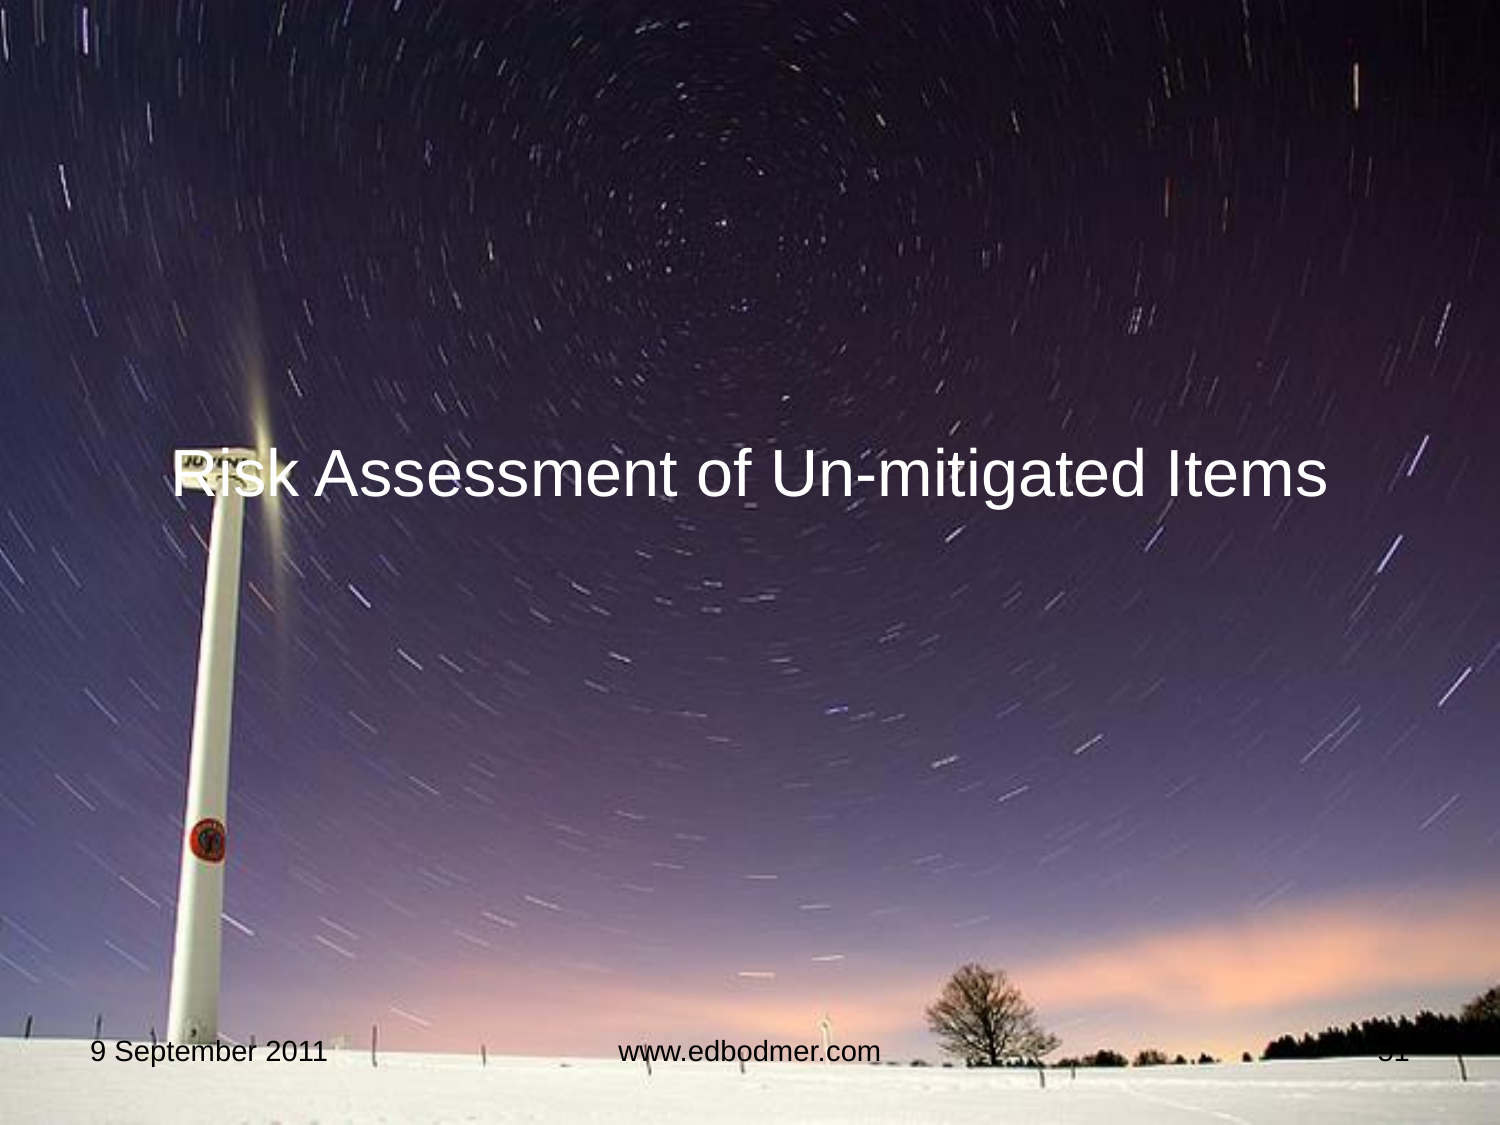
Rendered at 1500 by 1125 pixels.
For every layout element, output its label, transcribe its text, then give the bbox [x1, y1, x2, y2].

footer www.edbodmer.com [512, 1024, 988, 1103]
title Risk Assessment of Un-mitigated Items [112, 349, 1388, 591]
picture [0, 0, 1500, 1125]
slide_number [74, 1024, 426, 1103]
slide_number 51 [1074, 1024, 1426, 1103]
